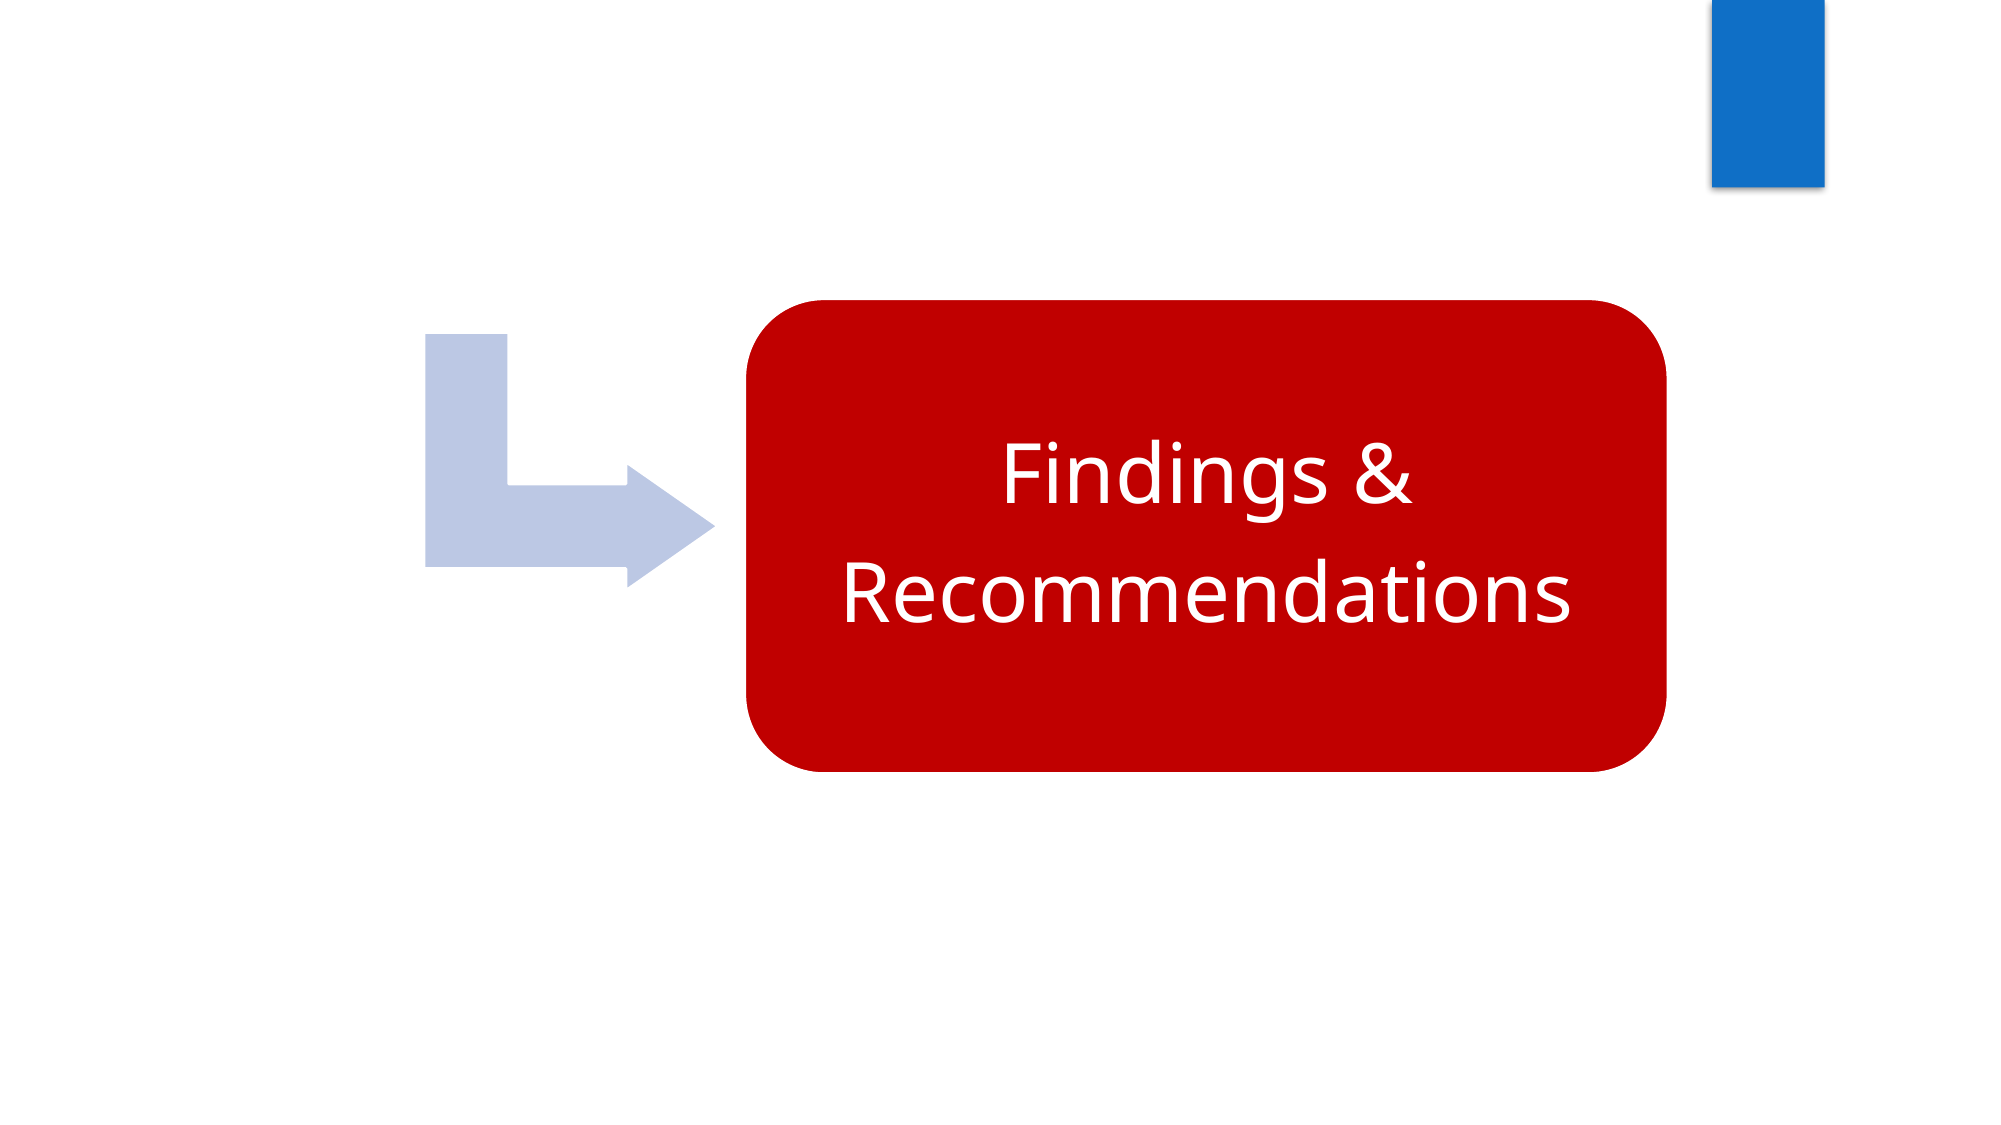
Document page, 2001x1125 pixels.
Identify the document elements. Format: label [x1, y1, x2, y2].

text_box [422, 330, 720, 593]
text_box [744, 298, 1669, 775]
